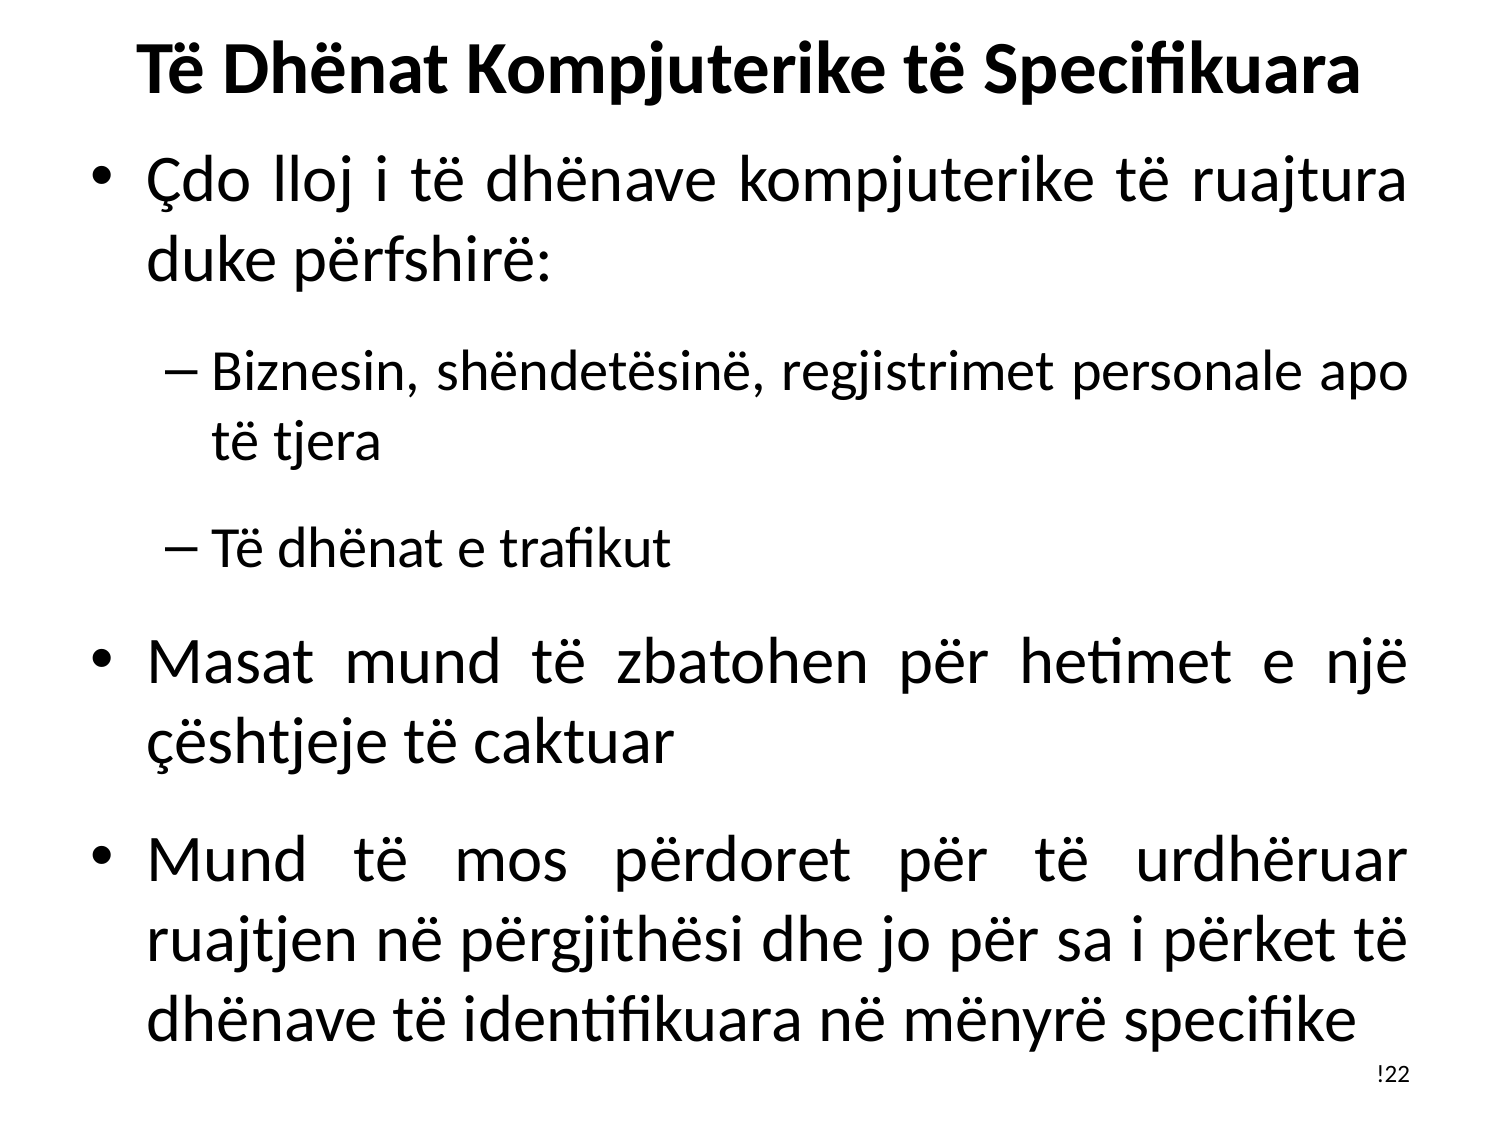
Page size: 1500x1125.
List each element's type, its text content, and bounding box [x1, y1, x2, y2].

list Çdo lloj i të dhënave kompjuterike të ruajtura duke përfshirë: Biznesin, shëndetësinë, regjistrimet personale apo të tjera Të dhënat e trafikut Masat mund të zbatohen për hetimet e një çështjeje të caktuar Mund të mos përdoret për të urdhëruar ruajtjen në përgjithësi dhe jo për sa i përket të dhënave të identifikuara në mënyrë specifike [74, 126, 1426, 1080]
title Të Dhënat Kompjuterike të Specifikuara [74, 0, 1426, 126]
slide_number !22 [1074, 1042, 1425, 1103]
